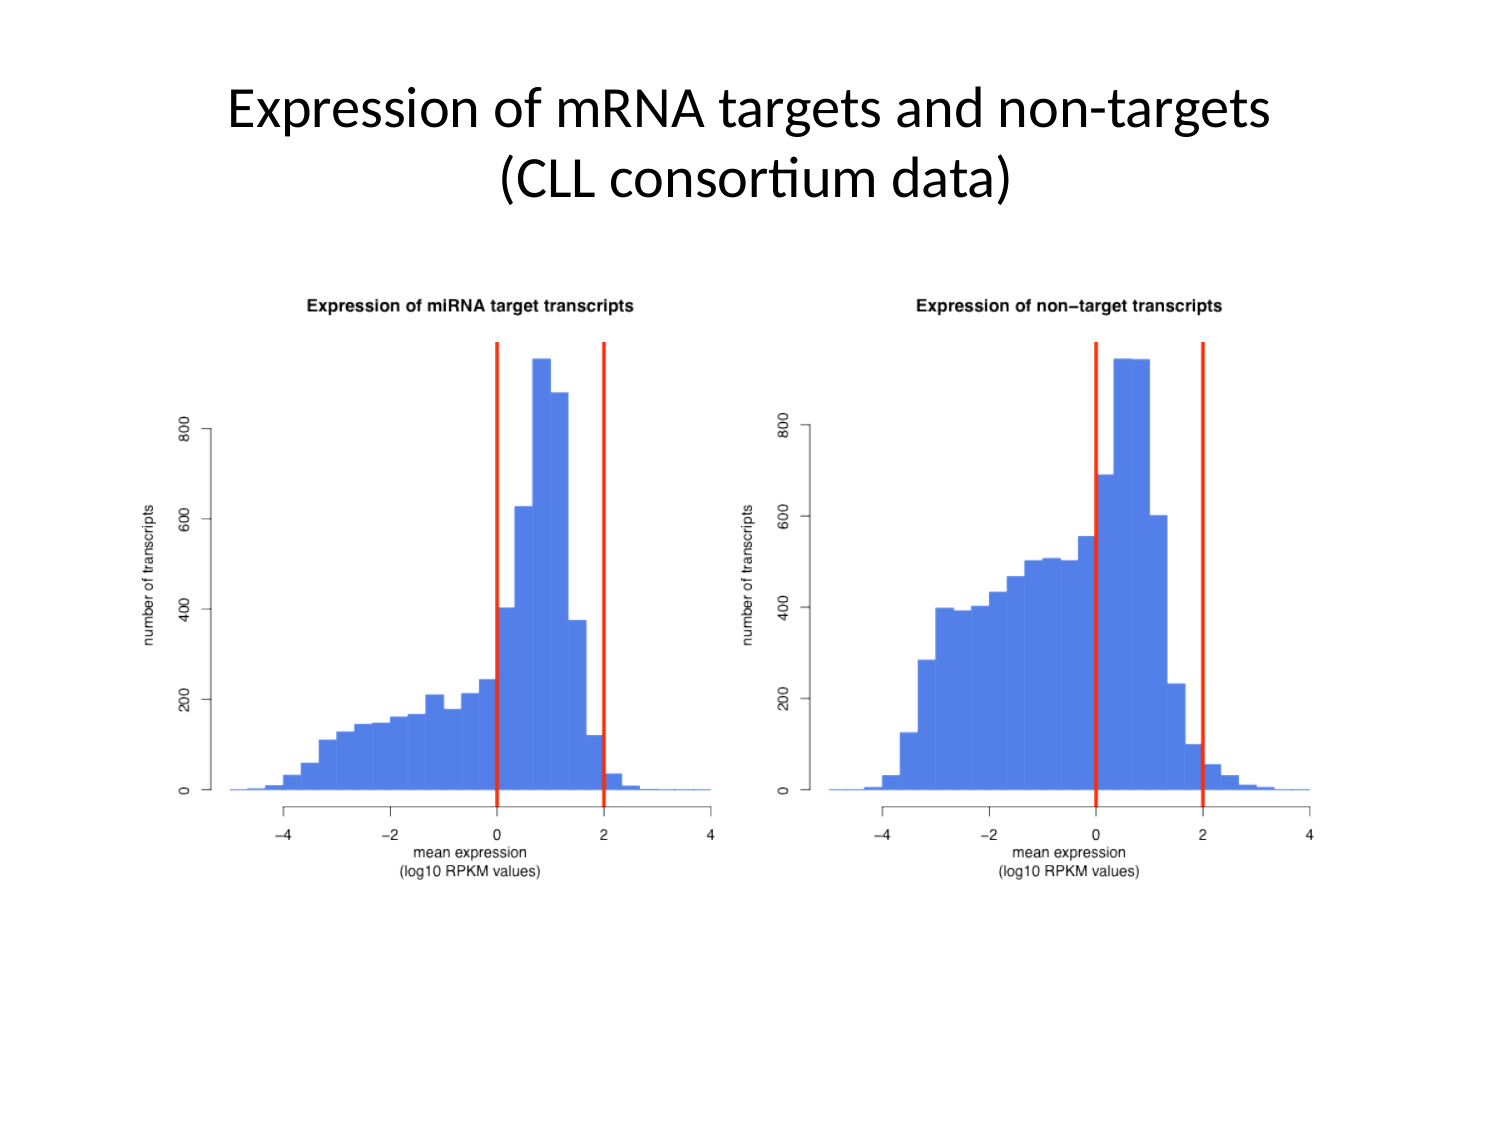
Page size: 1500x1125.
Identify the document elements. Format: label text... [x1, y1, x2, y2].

title Expression of mRNA targets and non-targets (CLL consortium data) [29, 45, 1471, 233]
picture [137, 268, 1367, 899]
